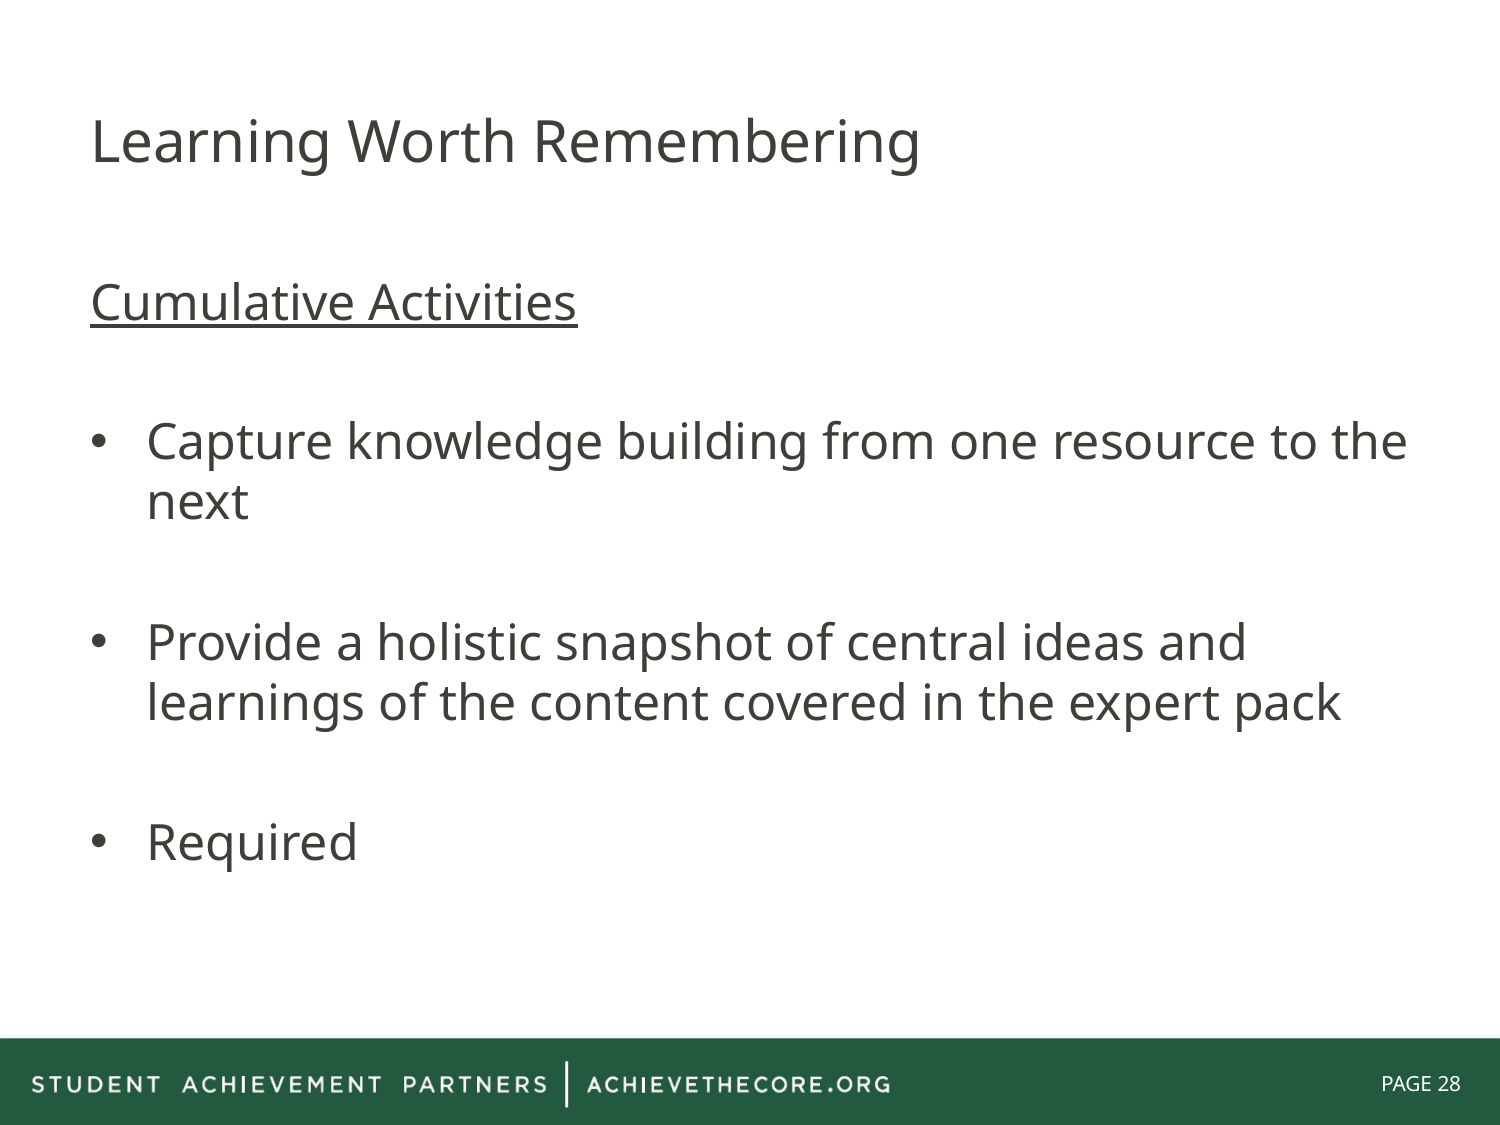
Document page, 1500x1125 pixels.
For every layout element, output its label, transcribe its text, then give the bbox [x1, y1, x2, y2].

title Learning Worth Remembering [75, 45, 1425, 233]
list Cumulative Activities Capture knowledge building from one resource to the next Provide a holistic snapshot of central ideas and learnings of the content covered in the expert pack Required [75, 262, 1425, 1005]
